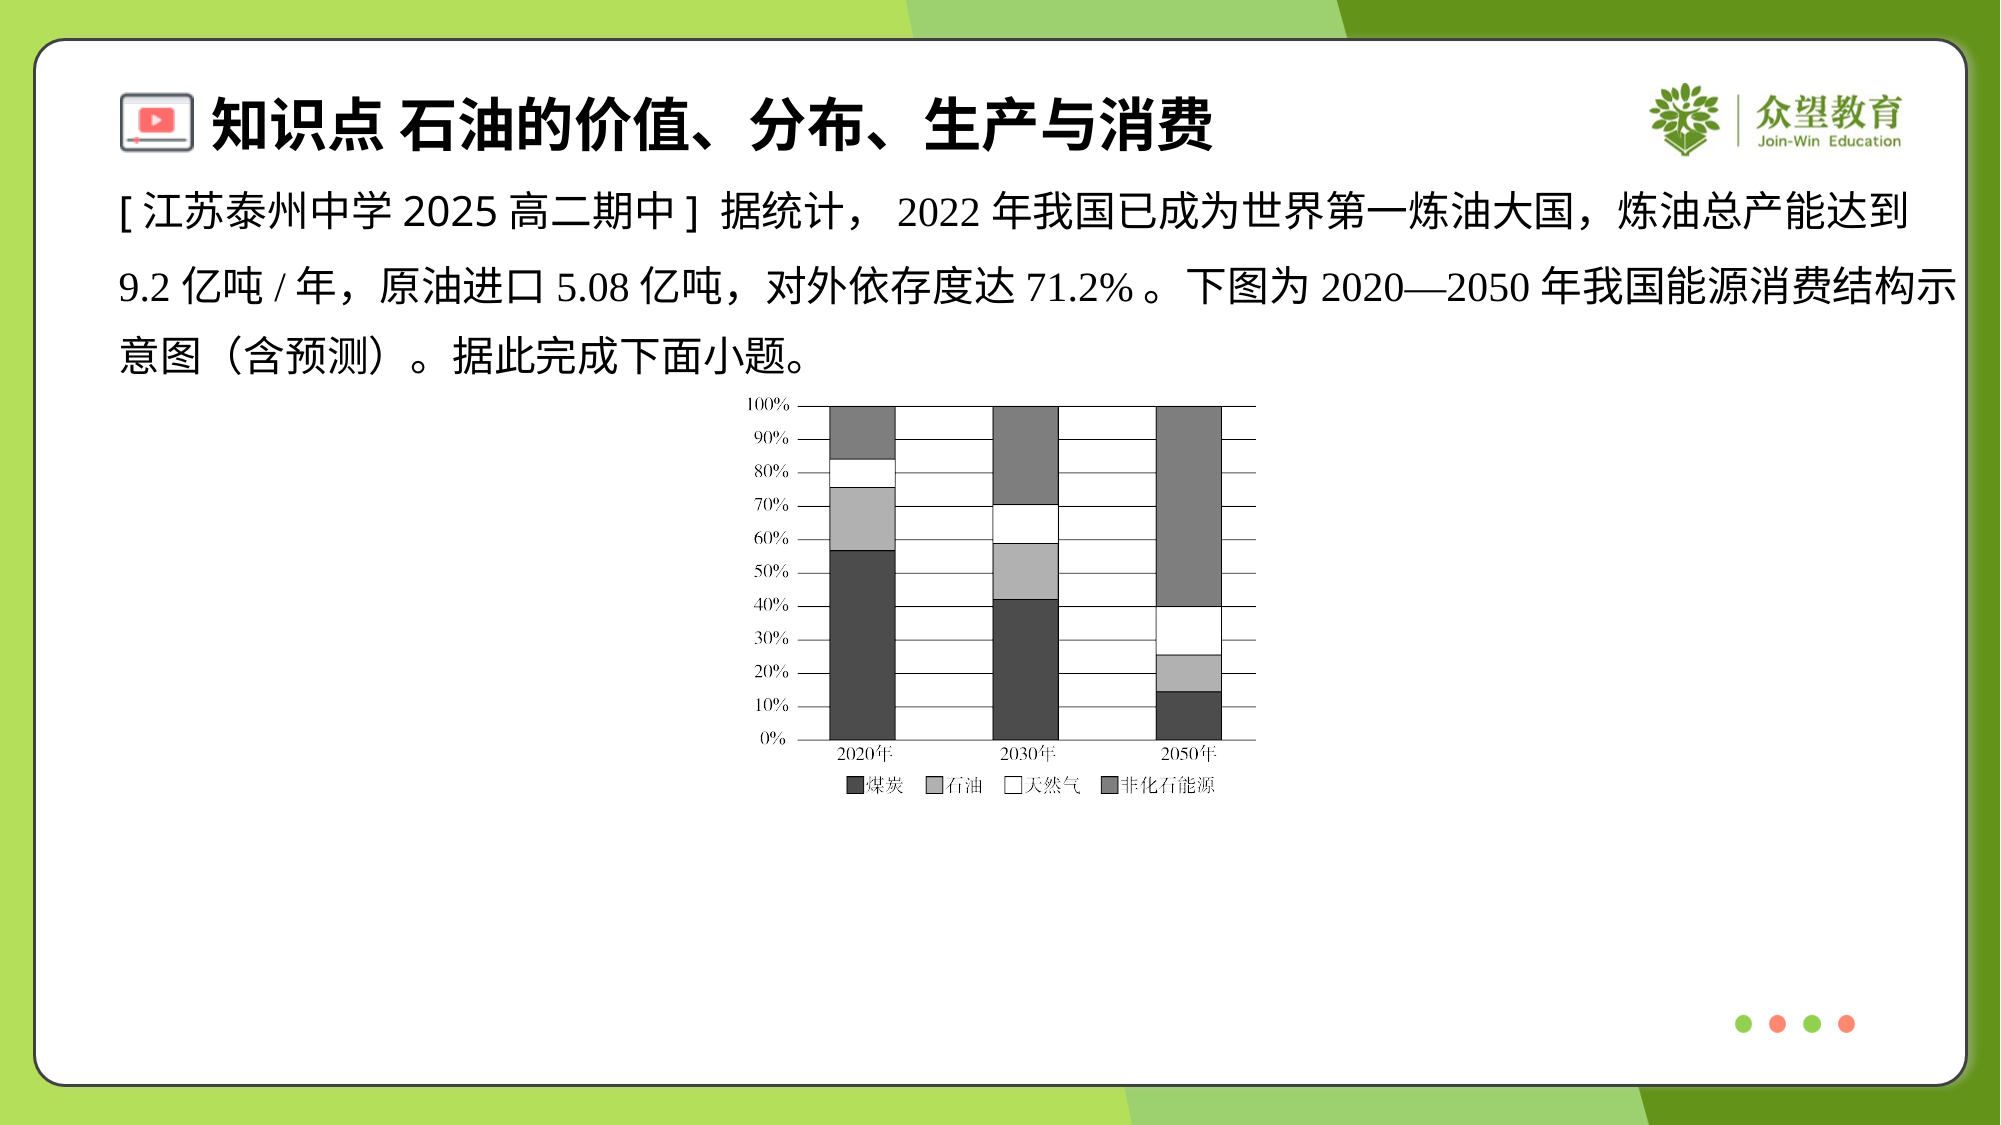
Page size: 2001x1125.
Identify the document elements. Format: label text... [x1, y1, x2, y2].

picture [0, 0, 2000, 1125]
text_box [江苏泰州中学2025高二期中] 据统计，2022年我国已成为世界第一炼油大国，炼油总产能达到 9.2亿吨/年，原油进口5.08亿吨，对外依存度达71.2%。下图为2020—2050年我国能源消费结构示 意图（含预测）。据此完成下面小题。 [118, 159, 1883, 373]
